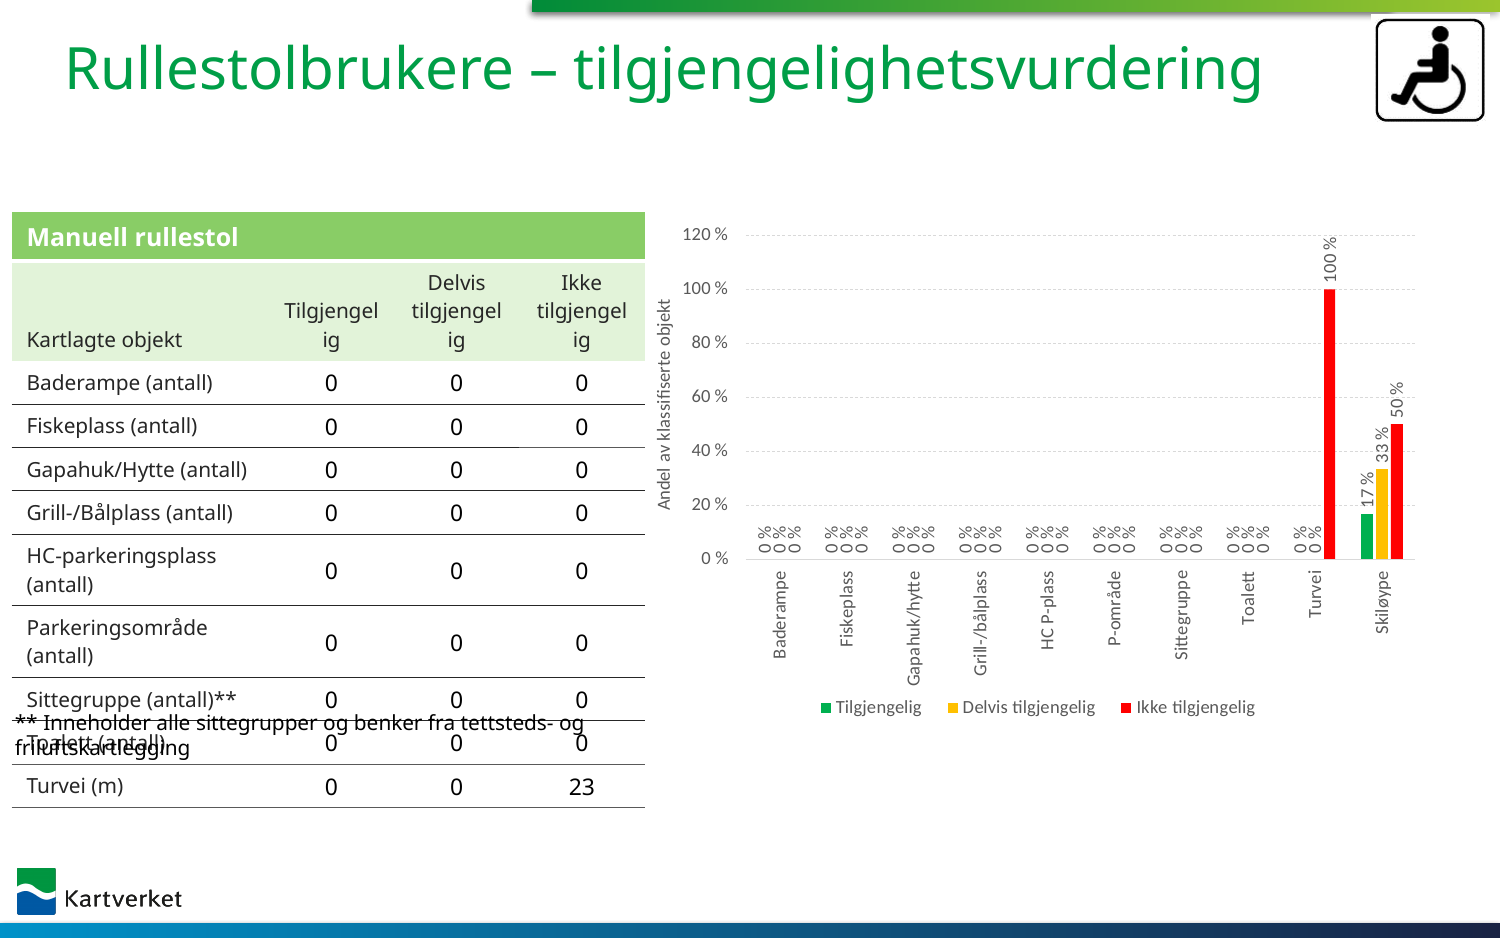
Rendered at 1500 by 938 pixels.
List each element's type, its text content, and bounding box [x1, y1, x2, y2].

table_cell 0 [269, 678, 394, 702]
table_cell Grill-/Bålplass (antall) [12, 491, 269, 534]
table_cell 23 [519, 768, 645, 807]
table_cell 0 [394, 768, 519, 807]
table_cell HC-parkeringsplass (antall) [12, 535, 269, 605]
table_cell 0 [394, 678, 519, 702]
table_cell 0 [394, 405, 519, 447]
table_cell 0 [269, 606, 394, 677]
table_cell 0 [269, 768, 394, 807]
table_cell Sittegruppe (antall)** [12, 678, 269, 702]
table_cell 0 [519, 448, 638, 490]
table_cell 0 [519, 606, 638, 677]
table_cell Ikke tilgjengelig [519, 263, 638, 361]
table_cell 0 [519, 678, 638, 702]
text_box ** Inneholder alle sittegrupper og benker fra tettsteds- og friluftskartlegging [0, 702, 745, 768]
table_cell 0 [394, 448, 519, 490]
table_cell Fiskeplass (antall) [12, 405, 269, 447]
table_cell 0 [519, 535, 638, 605]
picture [1371, 13, 1491, 127]
table_cell 0 [269, 491, 394, 534]
table_cell Kartlagte objekt [12, 263, 269, 361]
table_cell Delvis tilgjengelig [394, 263, 519, 361]
table_cell 0 [394, 361, 519, 404]
table_cell 0 [394, 535, 519, 605]
table_header Manuell rullestol [12, 212, 645, 259]
table_cell 0 [519, 491, 638, 534]
table_cell Gapahuk/Hytte (antall) [12, 448, 269, 490]
picture [643, 218, 1426, 728]
table_cell 0 [519, 405, 638, 447]
table_cell Tilgjengelig [269, 263, 394, 361]
table_cell 0 [519, 361, 638, 404]
table_cell Baderampe (antall) [12, 361, 269, 404]
table_cell 0 [394, 491, 519, 534]
table_cell 0 [269, 448, 394, 490]
table_cell 0 [269, 405, 394, 447]
table_cell 0 [269, 361, 394, 404]
table_cell 0 [269, 535, 394, 605]
text_box Rullestolbrukere – tilgjengelighetsvurdering [49, 12, 1372, 109]
table_cell Turvei (m) [12, 768, 269, 807]
table_cell Parkeringsområde (antall) [12, 606, 269, 677]
table_cell 0 [394, 606, 519, 677]
